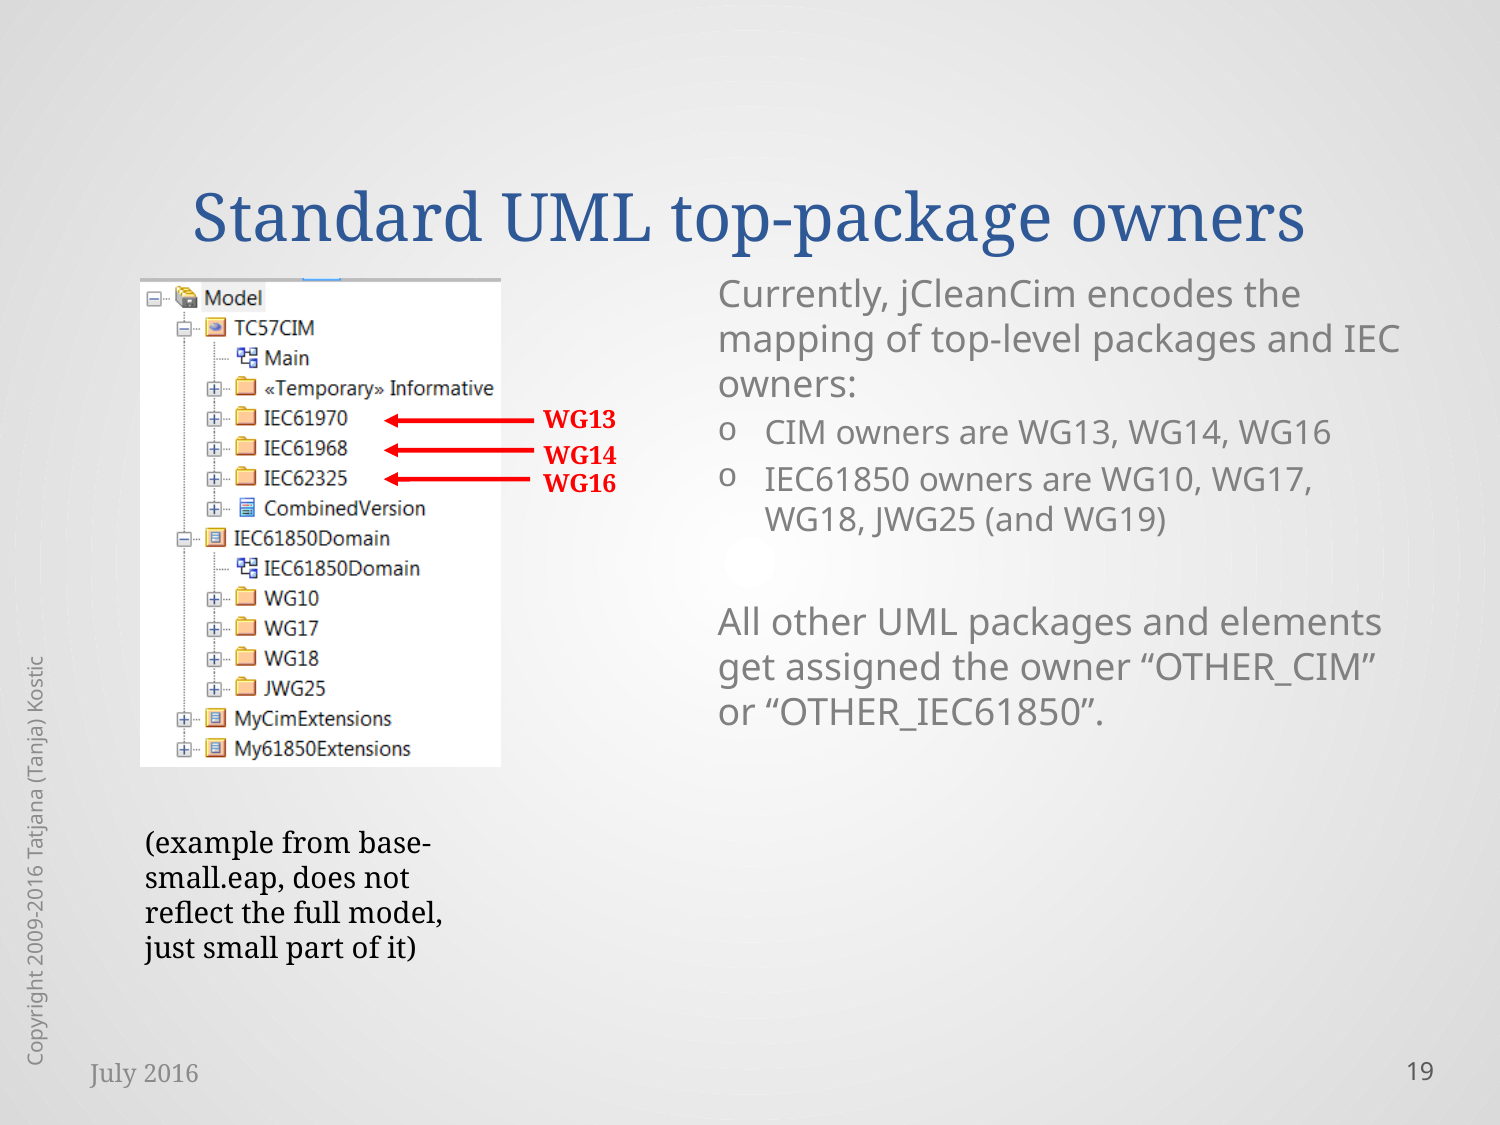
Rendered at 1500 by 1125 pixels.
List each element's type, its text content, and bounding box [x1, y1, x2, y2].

text_box (example from base-small.eap, does not reflect the full model, just small part of it) [130, 817, 477, 972]
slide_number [75, 1042, 313, 1103]
footer Copyright 2009-2016 Tatjana (Tanja) Kostic [18, 621, 54, 1101]
title Standard UML top-package owners [75, 0, 1425, 263]
slide_number 19 [1401, 1042, 1494, 1103]
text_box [140, 278, 632, 767]
list Currently, jCleanCim encodes the mapping of top-level packages and IEC owners: CIM owners are WG13, WG14, WG16 IEC61850 owners are WG10, WG17, WG18, JWG25 (and WG19) All other UML packages and elements get assigned the owner “OTHER_CIM” or “OTHER_IEC61850”. [702, 262, 1425, 1005]
